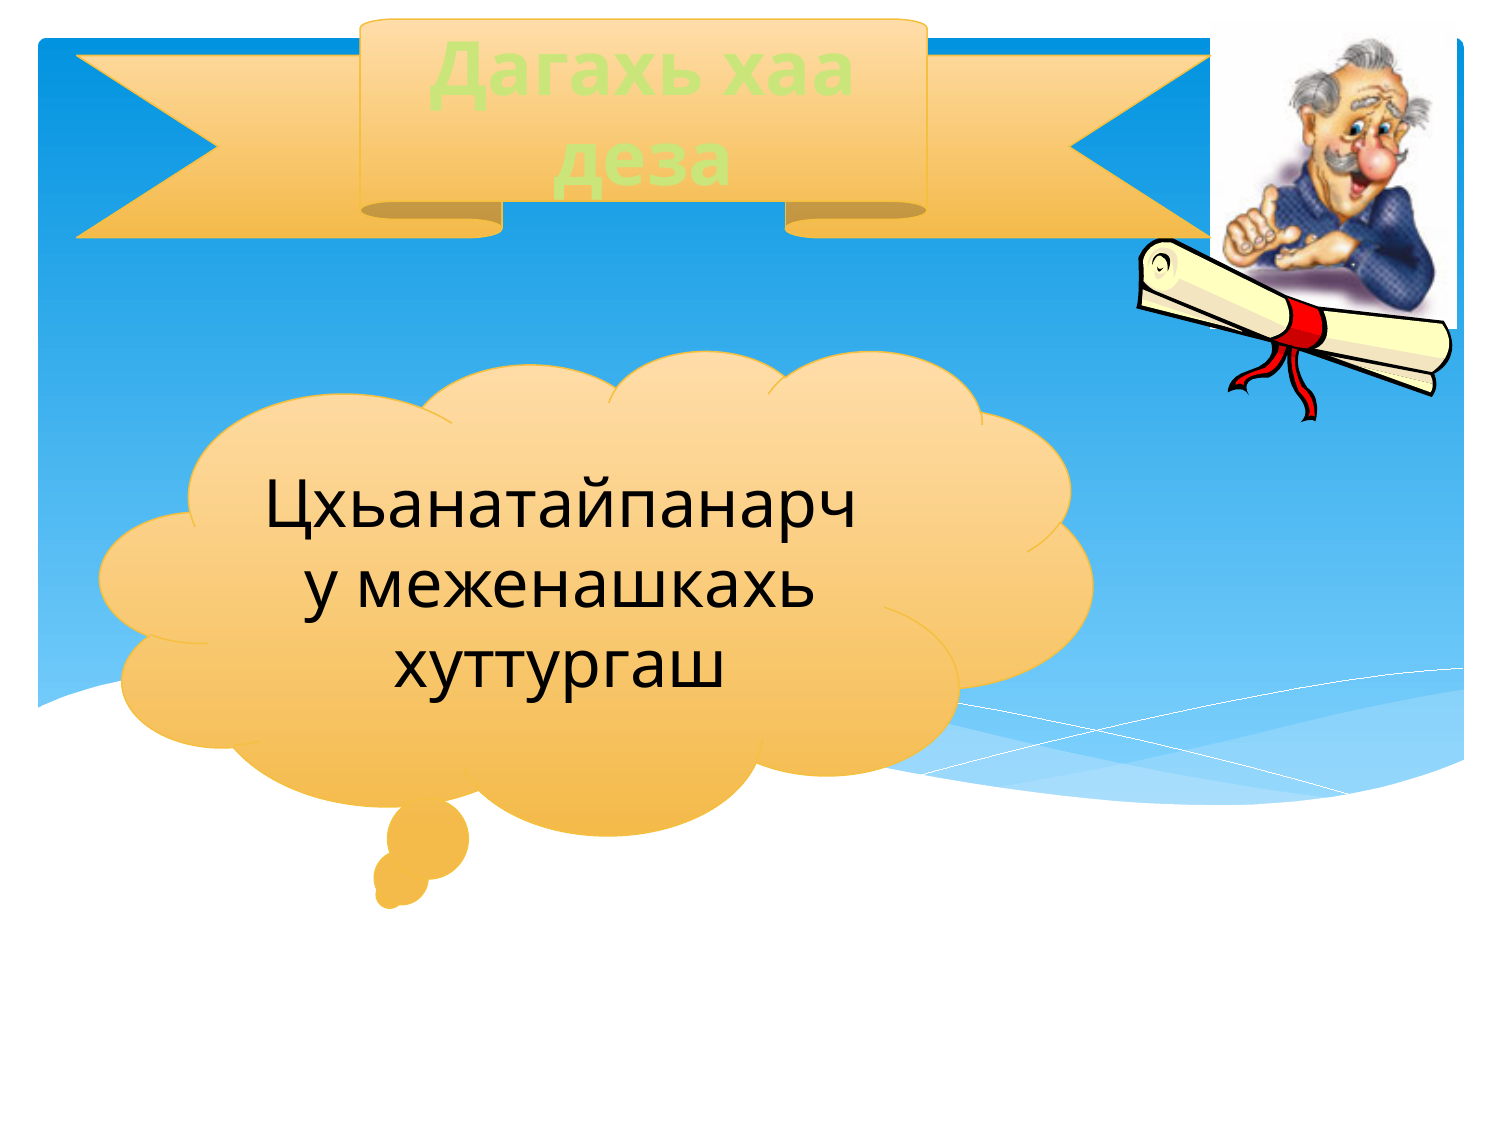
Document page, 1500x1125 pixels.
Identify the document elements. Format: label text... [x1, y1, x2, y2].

picture [1175, 18, 1457, 465]
text_box Дагахь хаа деза [75, 18, 1204, 239]
text_box Цхьанатайпанарчу меженашкахь хуттургаш [98, 350, 1094, 909]
